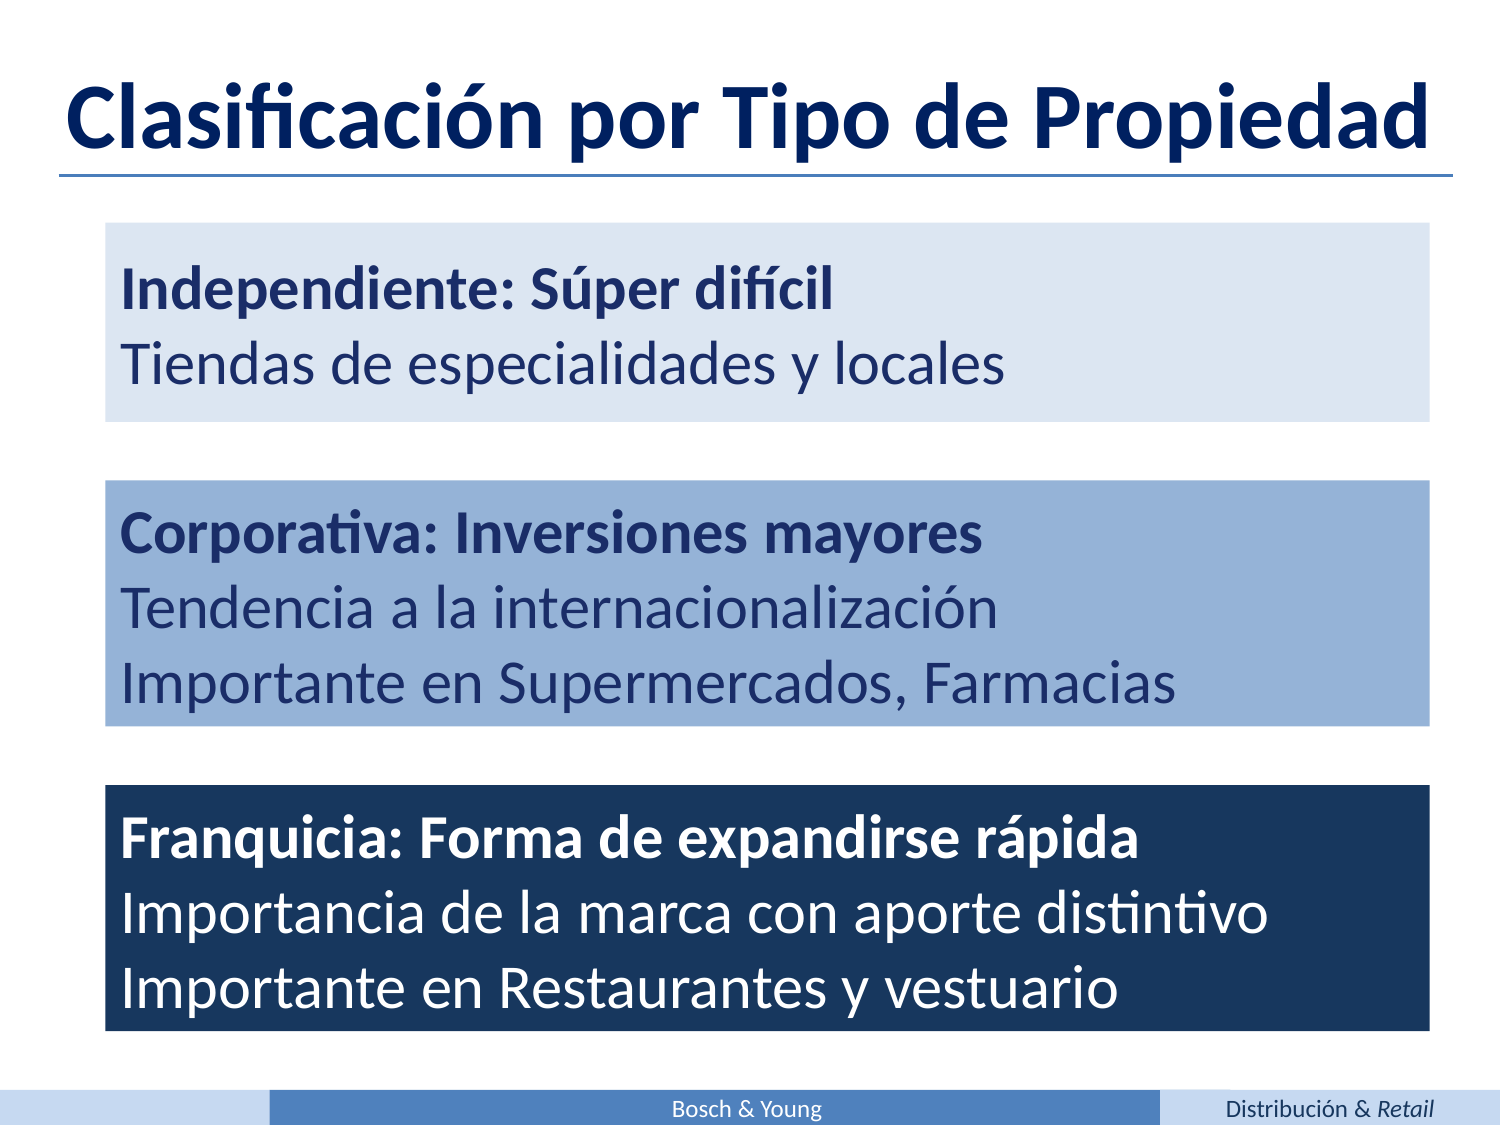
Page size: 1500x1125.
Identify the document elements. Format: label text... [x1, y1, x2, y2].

text_box [0, 1088, 272, 1125]
text_box Independiente: Súper difícil Tiendas de especialidades y locales [103, 221, 1432, 424]
text_box Franquicia: Forma de expandirse rápida Importancia de la marca con aporte distintivo Importante en Restaurantes y vestuario [103, 783, 1432, 1033]
text_box Corporativa: Inversiones mayores Tendencia a la internacionalización Importante en Supermercados, Farmacias [103, 478, 1432, 729]
text_box Bosch & Young [272, 1088, 1158, 1125]
text_box Clasificación por Tipo de Propiedad [35, 47, 1465, 175]
text_box Distribución & Retail [1158, 1088, 1500, 1125]
